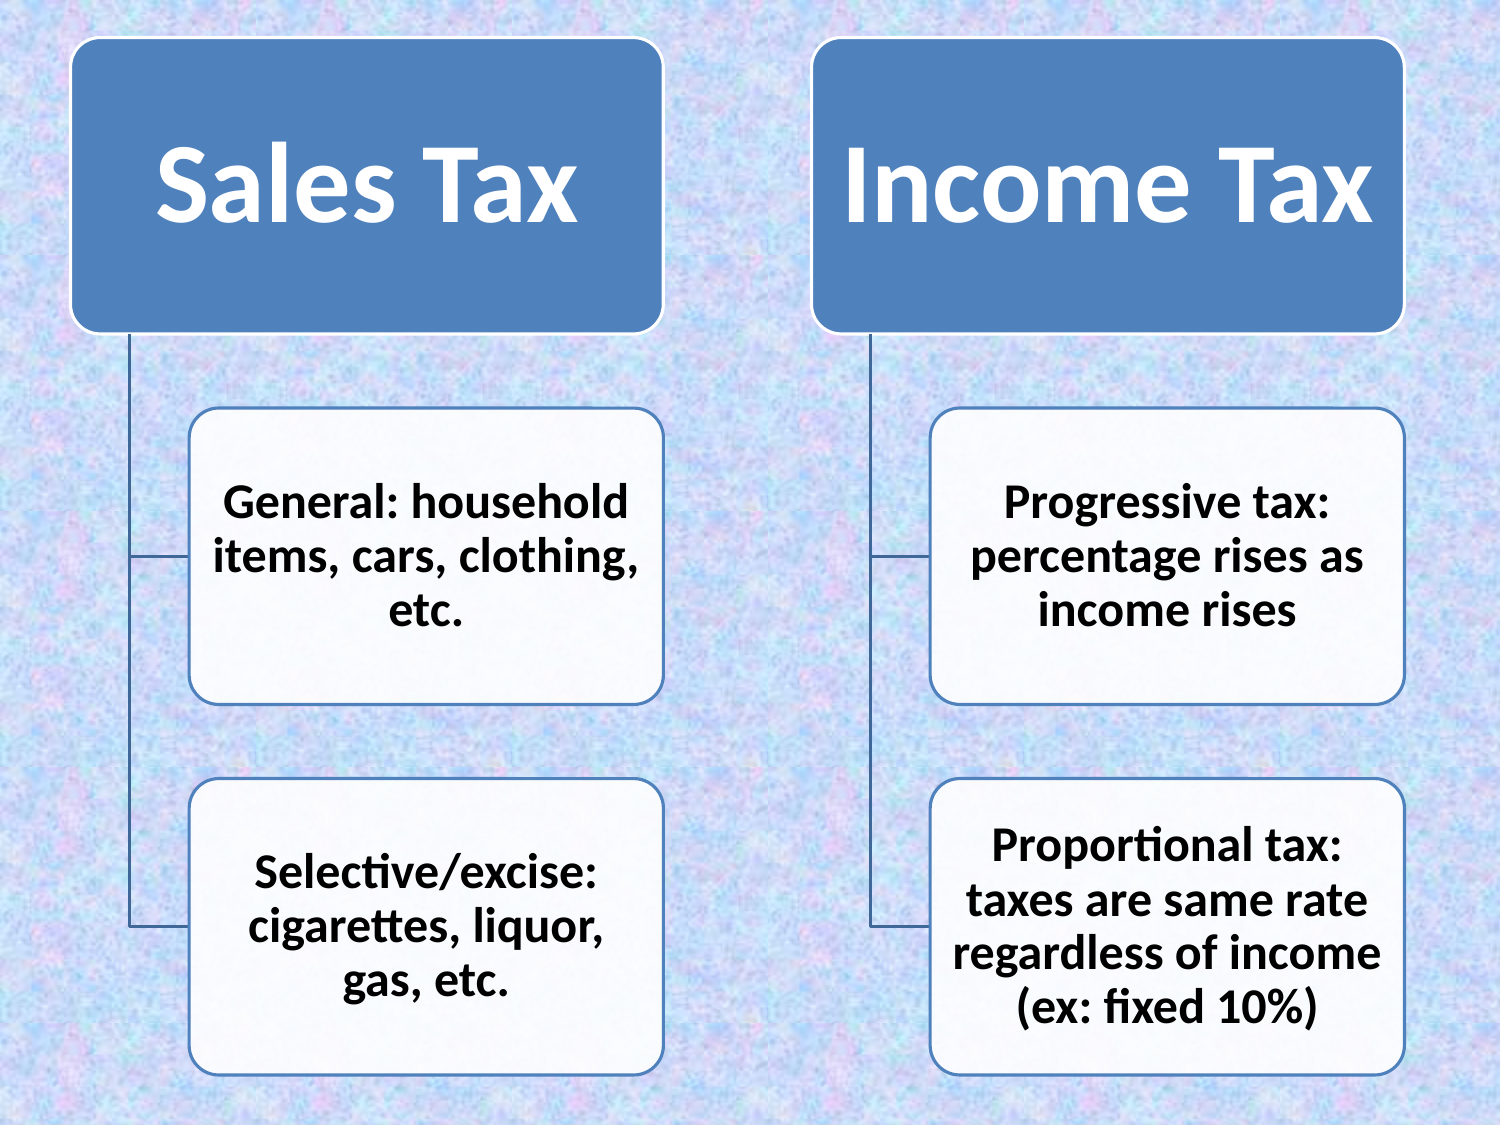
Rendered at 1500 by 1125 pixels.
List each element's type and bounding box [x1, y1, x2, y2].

picture [0, 0, 1500, 1125]
list [24, 37, 1451, 1076]
